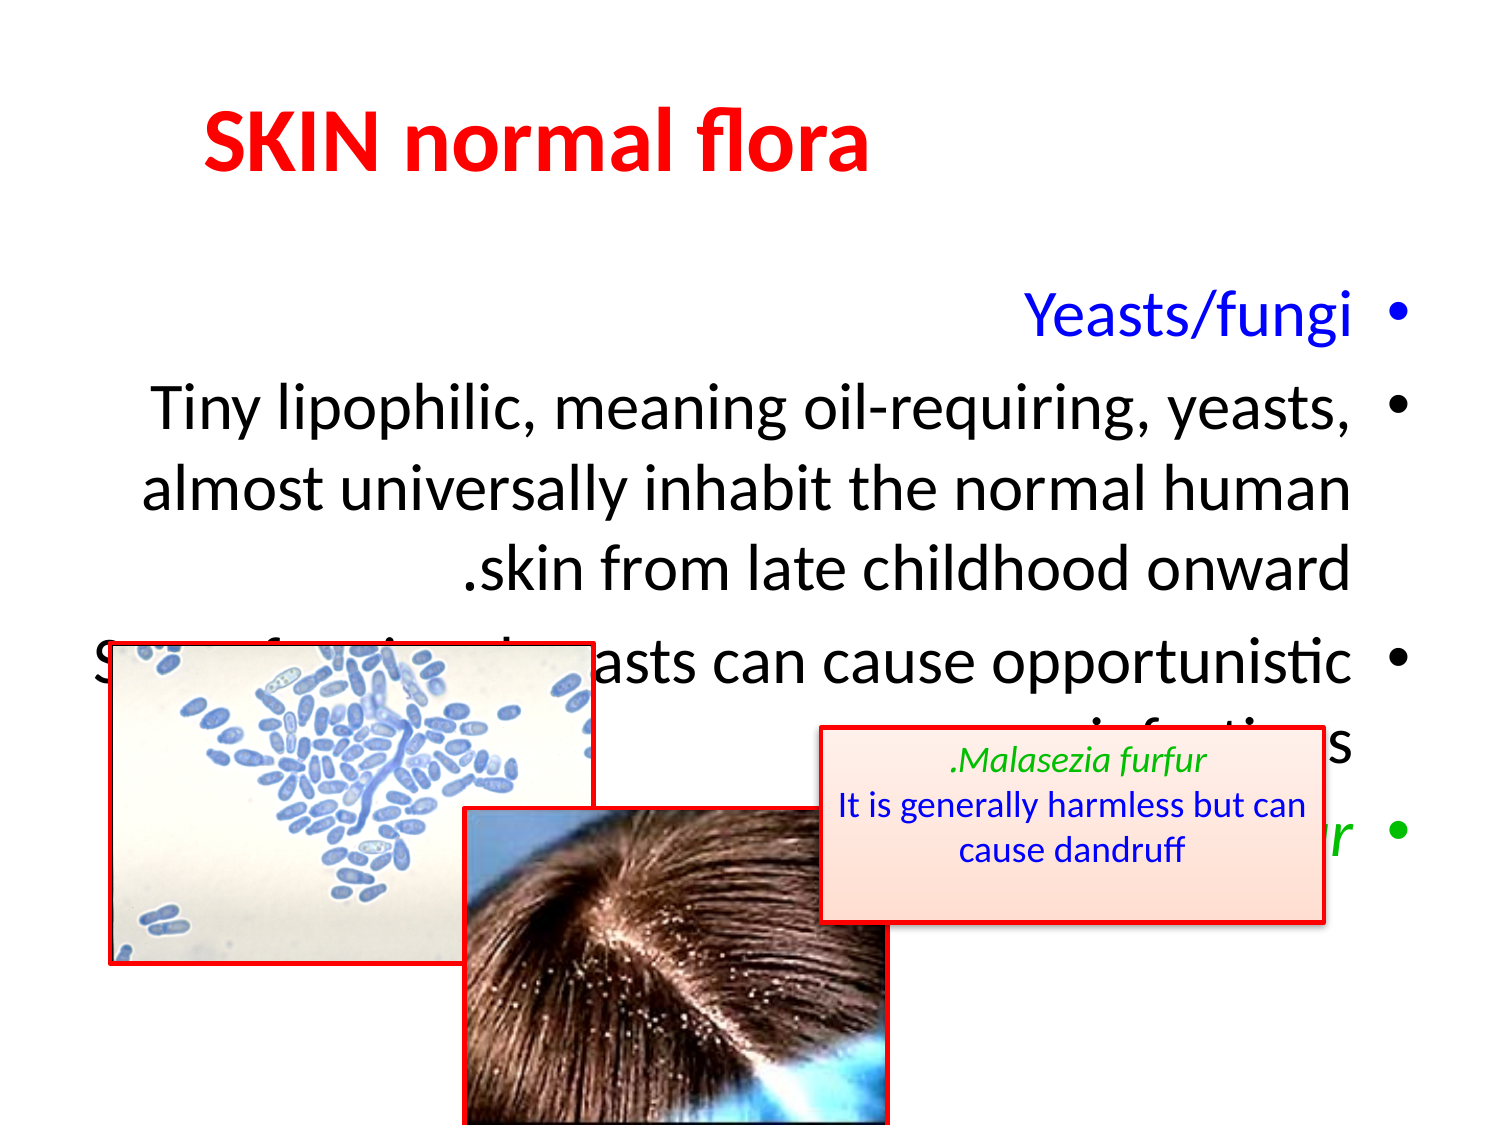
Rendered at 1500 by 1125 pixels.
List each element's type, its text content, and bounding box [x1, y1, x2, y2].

title SKIN normal flora [76, 54, 1000, 215]
text_box Malasezia furfur. It is generally harmless but can cause dandruff [820, 727, 1325, 923]
picture [111, 644, 886, 1125]
list Yeasts/fungi Tiny lipophilic, meaning oil-requiring, yeasts, almost universally inhabit the normal human skin from late childhood onward. Some fungi and yeasts can cause opportunistic infections e.g. Candida albicans & Malasezia furfur. [75, 262, 1425, 1005]
